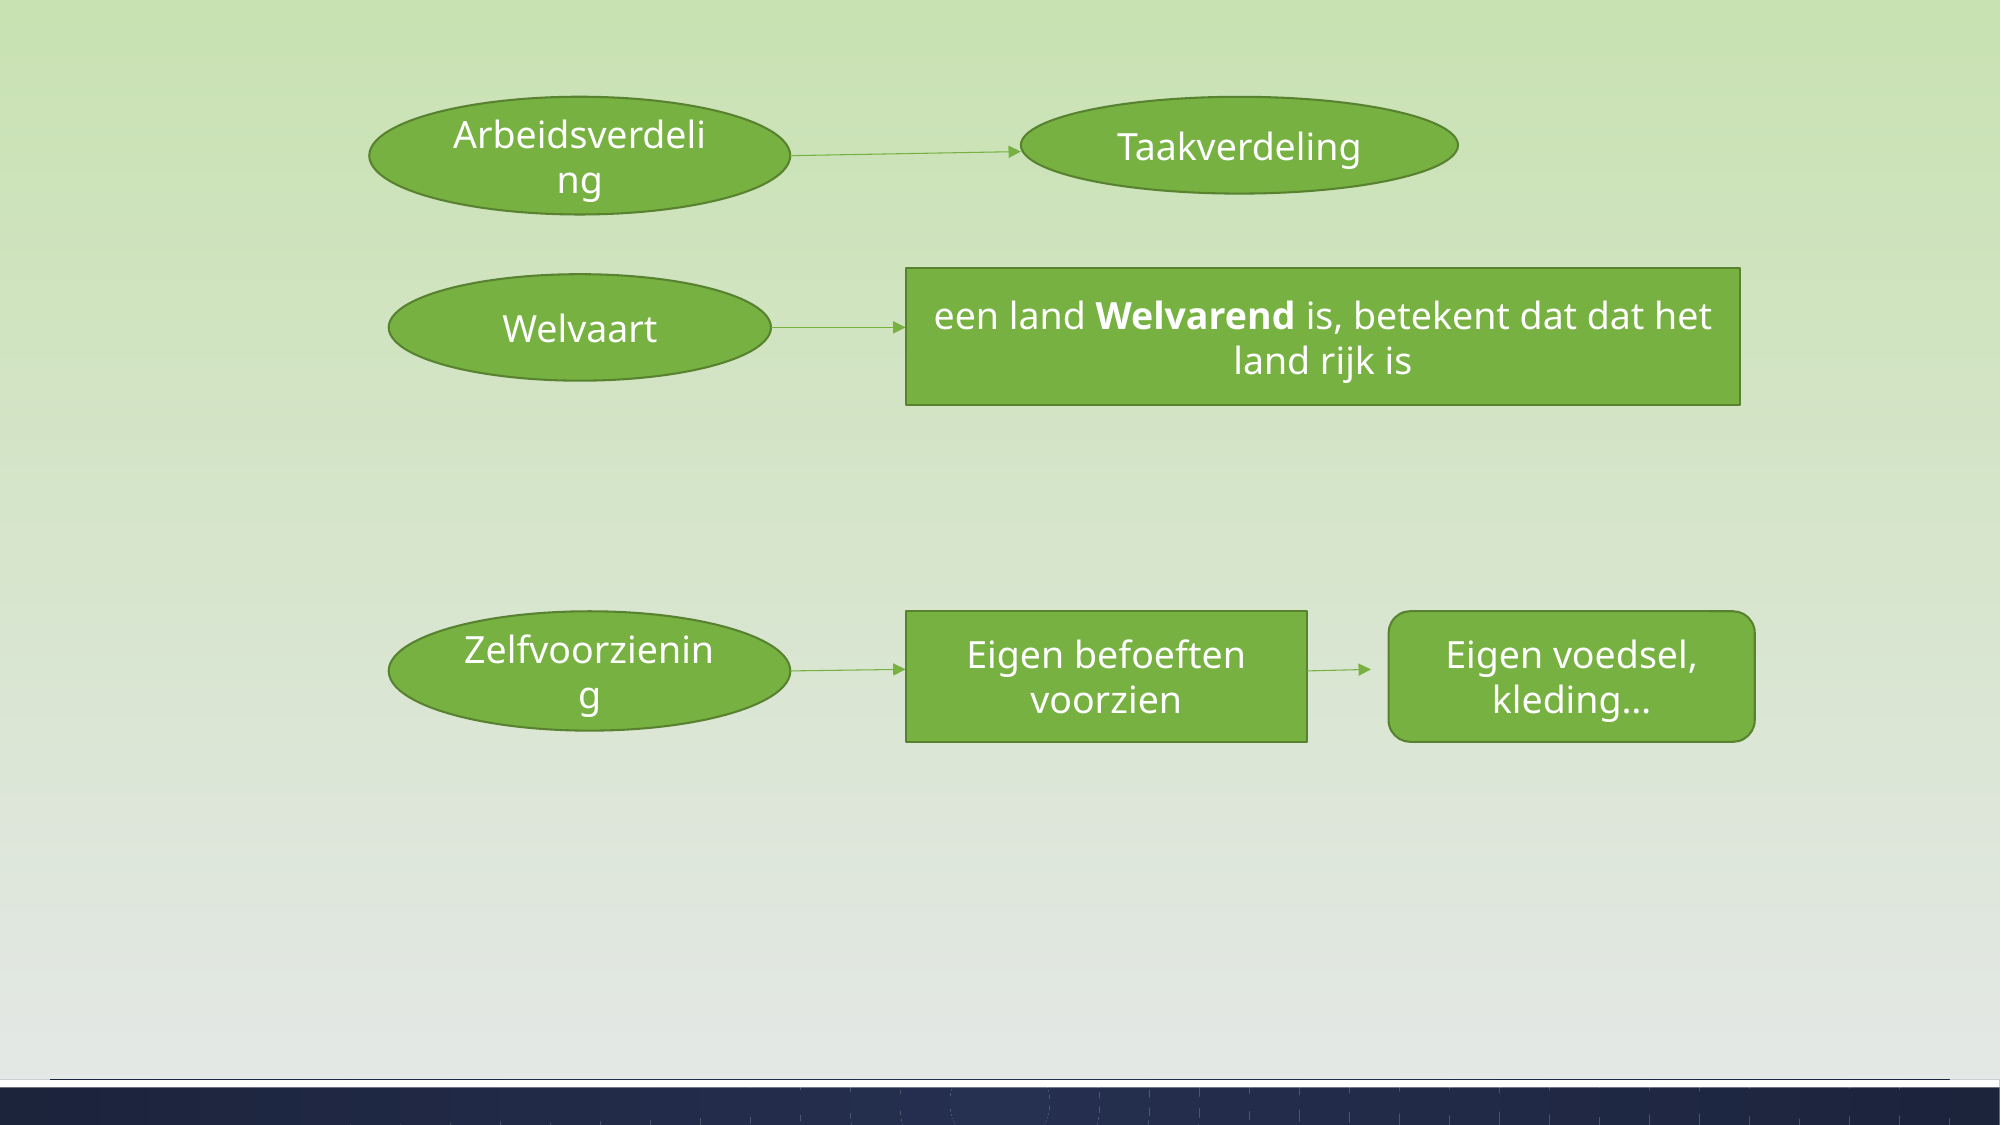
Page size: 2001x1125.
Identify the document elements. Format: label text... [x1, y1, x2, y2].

text_box Arbeidsverdeling [368, 95, 792, 216]
text_box Welvaart [387, 273, 772, 382]
text_box Eigen befoeften voorzien [905, 610, 1308, 743]
text_box een land Welvarend is, betekent dat dat het land rijk is [905, 267, 1741, 406]
text_box Zelfvoorziening [387, 610, 792, 732]
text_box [790, 151, 1021, 156]
text_box Taakverdeling [1019, 95, 1460, 195]
text_box Eigen voedsel, kleding… [1387, 610, 1756, 743]
